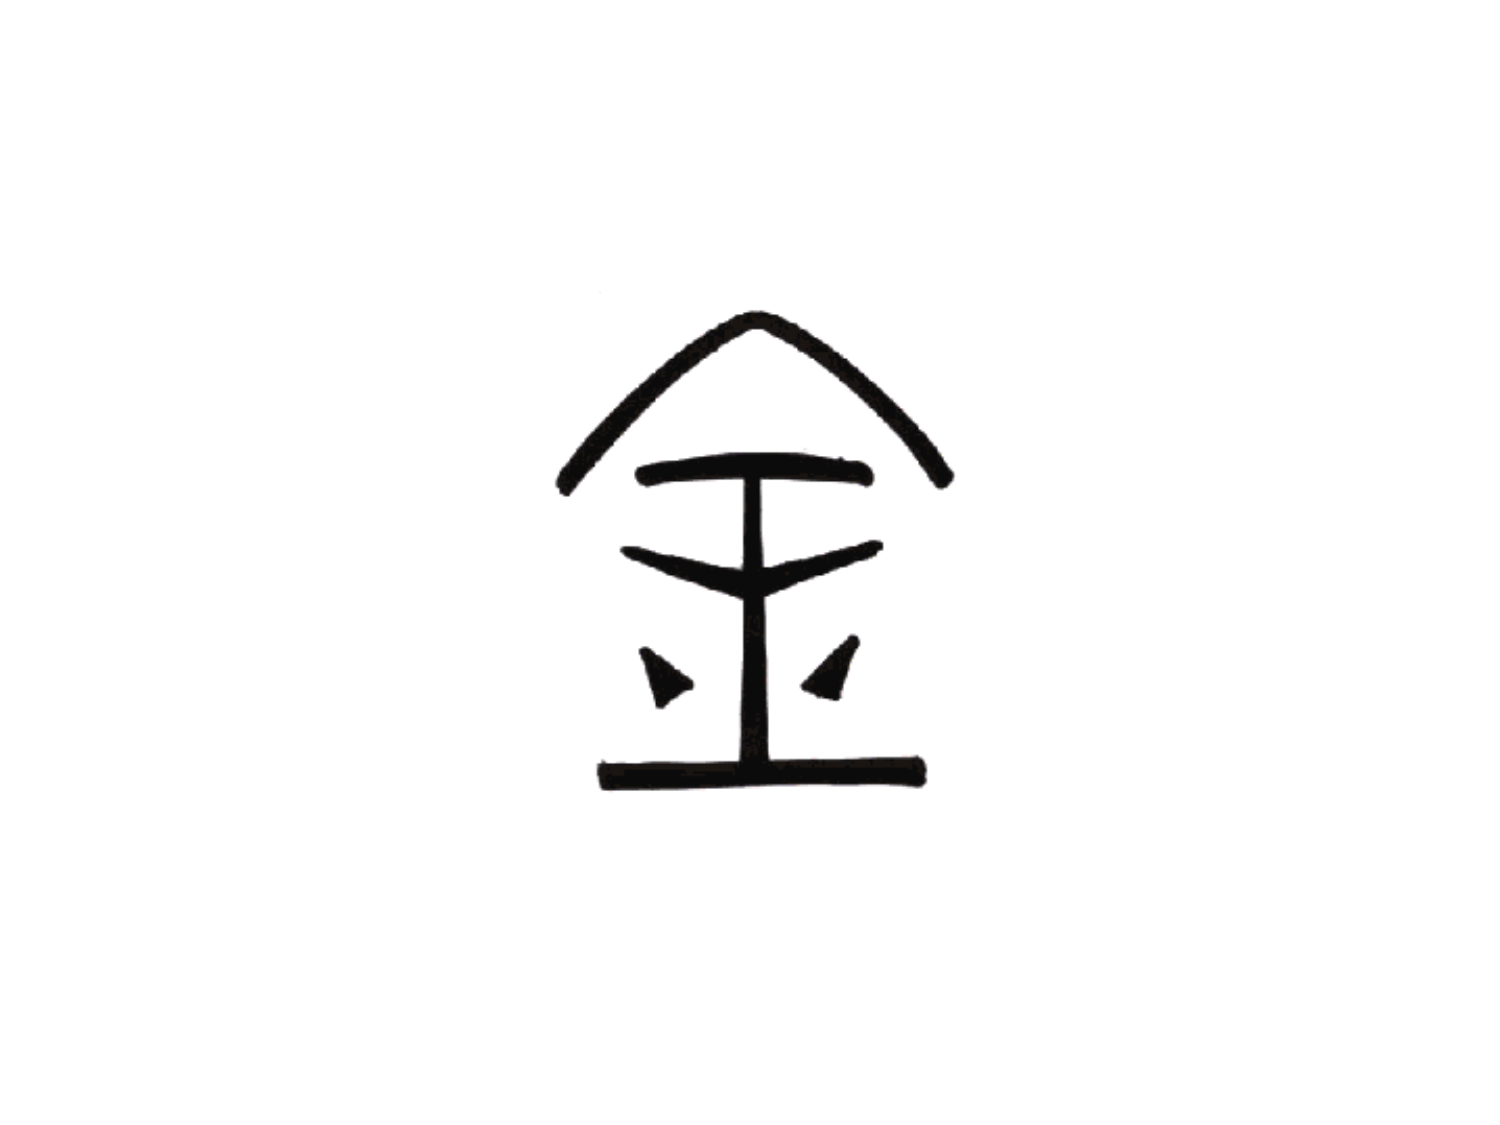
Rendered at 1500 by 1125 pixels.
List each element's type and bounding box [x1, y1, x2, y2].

text_box [466, 215, 1034, 910]
